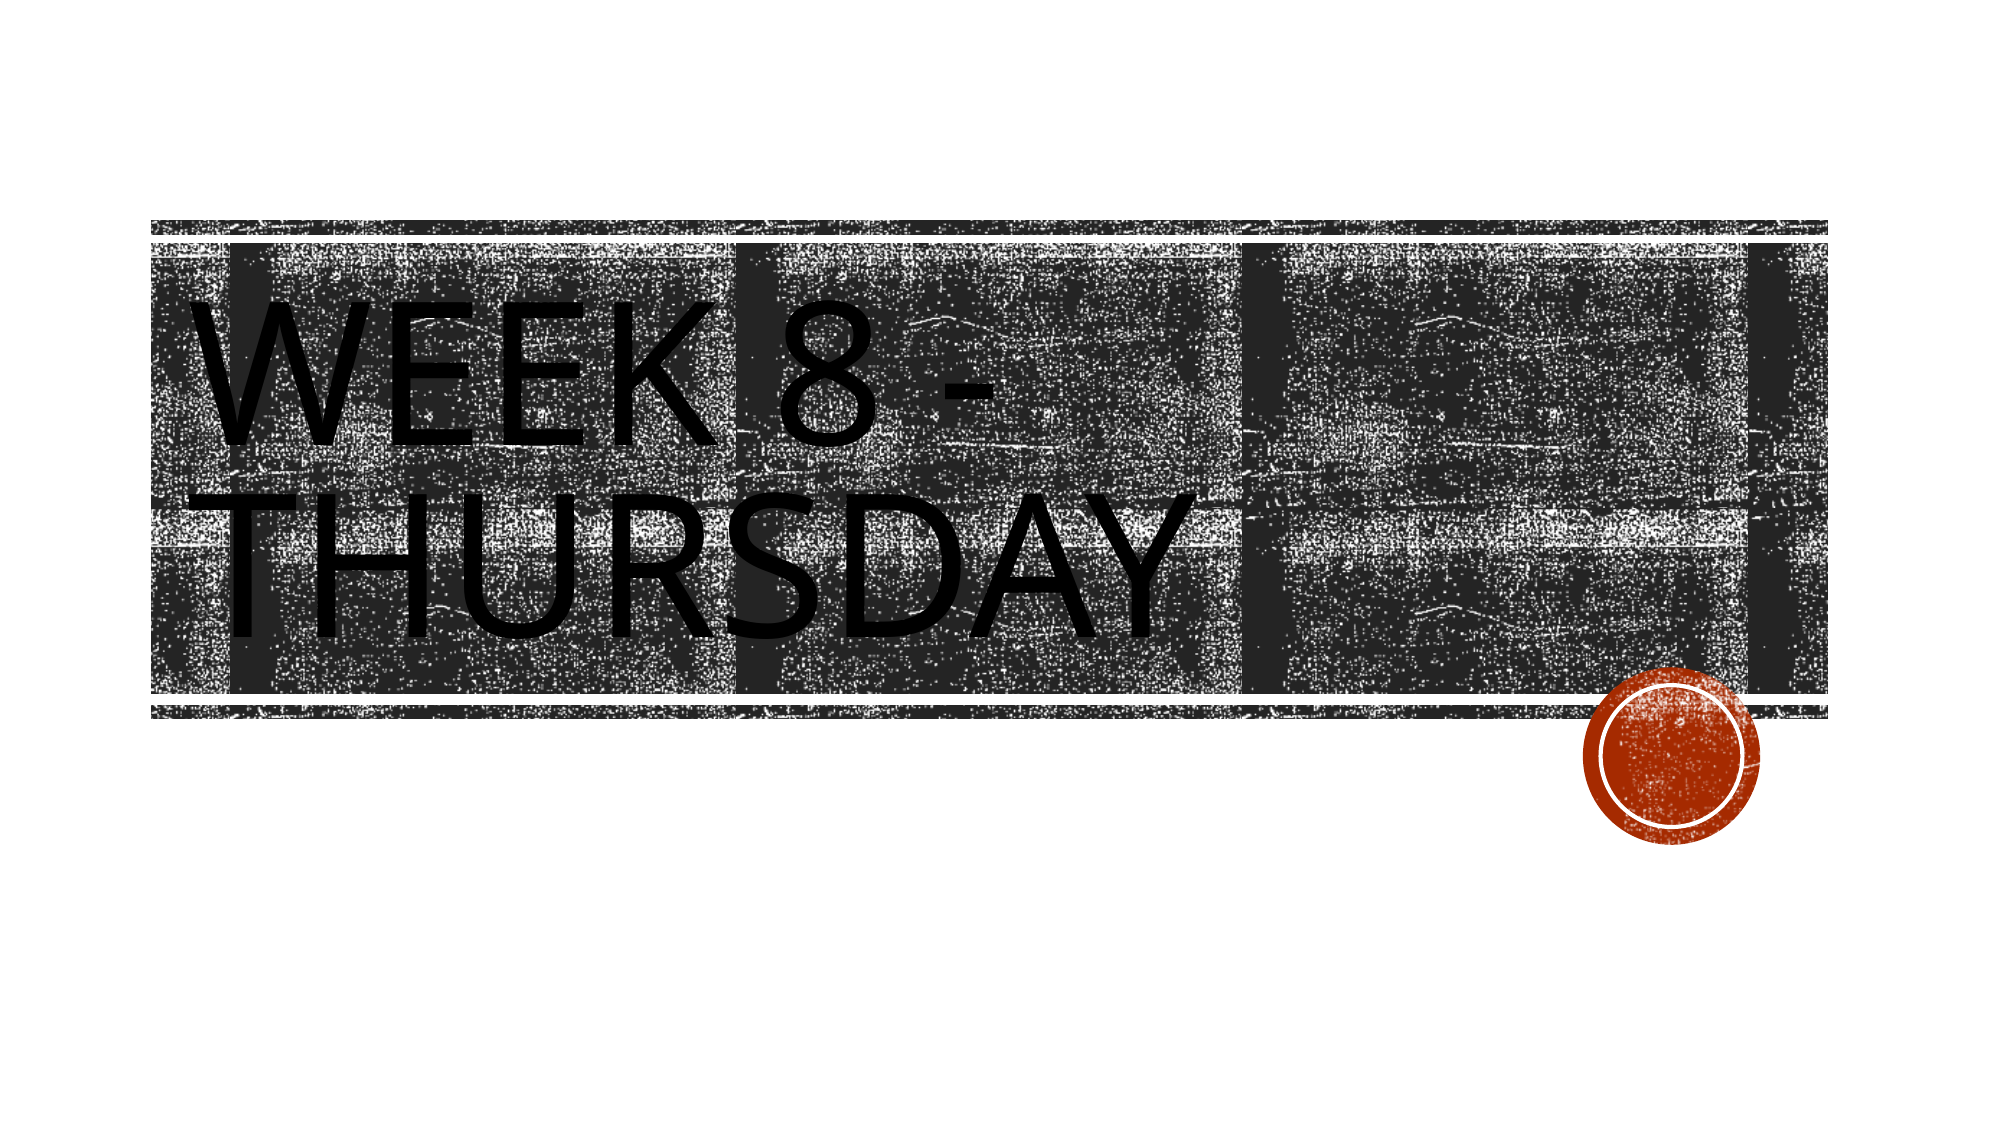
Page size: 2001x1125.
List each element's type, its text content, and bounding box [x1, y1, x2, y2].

title Week 8 - thursday [172, 234, 1808, 733]
